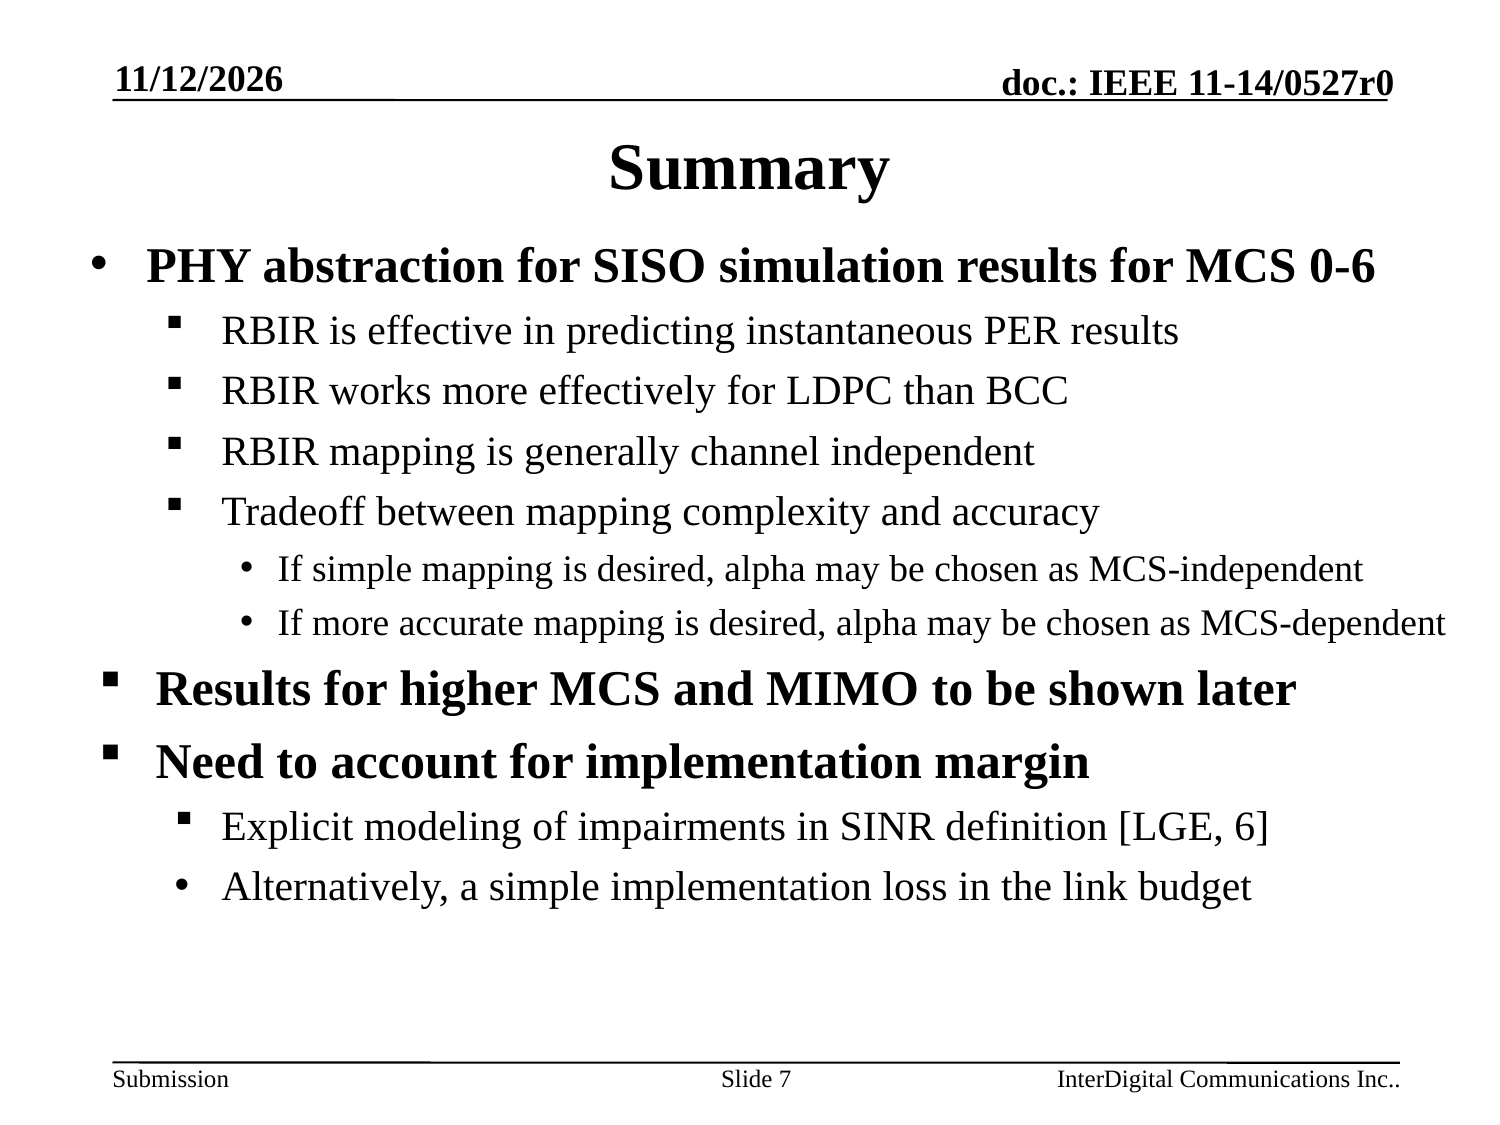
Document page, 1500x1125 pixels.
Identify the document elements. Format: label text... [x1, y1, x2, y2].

title Summary [112, 112, 1388, 213]
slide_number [114, 54, 423, 100]
slide_number Slide 7 [712, 1061, 800, 1123]
footer InterDigital Communications Inc.. [902, 1061, 1402, 1093]
list PHY abstraction for SISO simulation results for MCS 0-6 RBIR is effective in predicting instantaneous PER results RBIR works more effectively for LDPC than BCC RBIR mapping is generally channel independent Tradeoff between mapping complexity and accuracy If simple mapping is desired, alpha may be chosen as MCS-independent If more accurate mapping is desired, alpha may be chosen as MCS-dependent Results for higher MCS and MIMO to be shown later Need to account for implementation margin Explicit modeling of impairments in SINR definition [LGE, 6] Alternatively, a simple implementation loss in the link budget [74, 224, 1476, 1000]
